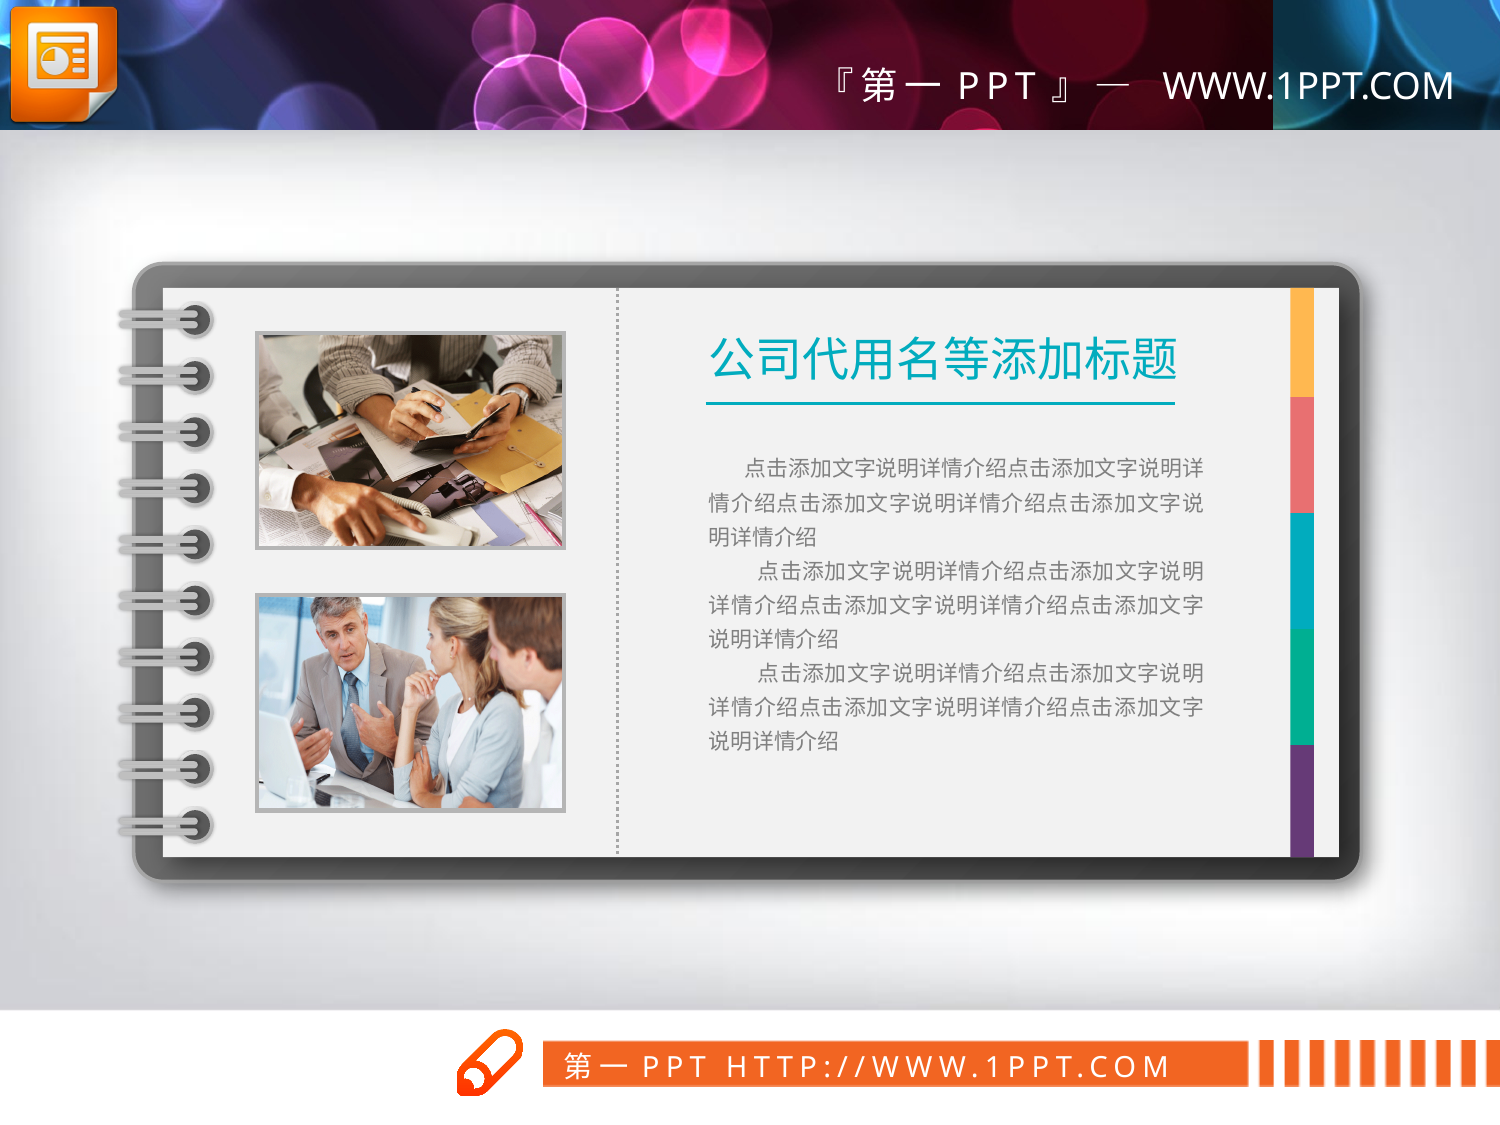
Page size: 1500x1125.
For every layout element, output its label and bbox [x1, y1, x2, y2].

text_box [1290, 287, 1315, 858]
text_box [120, 263, 1362, 882]
picture [0, 0, 1500, 1012]
picture [543, 1040, 1500, 1087]
